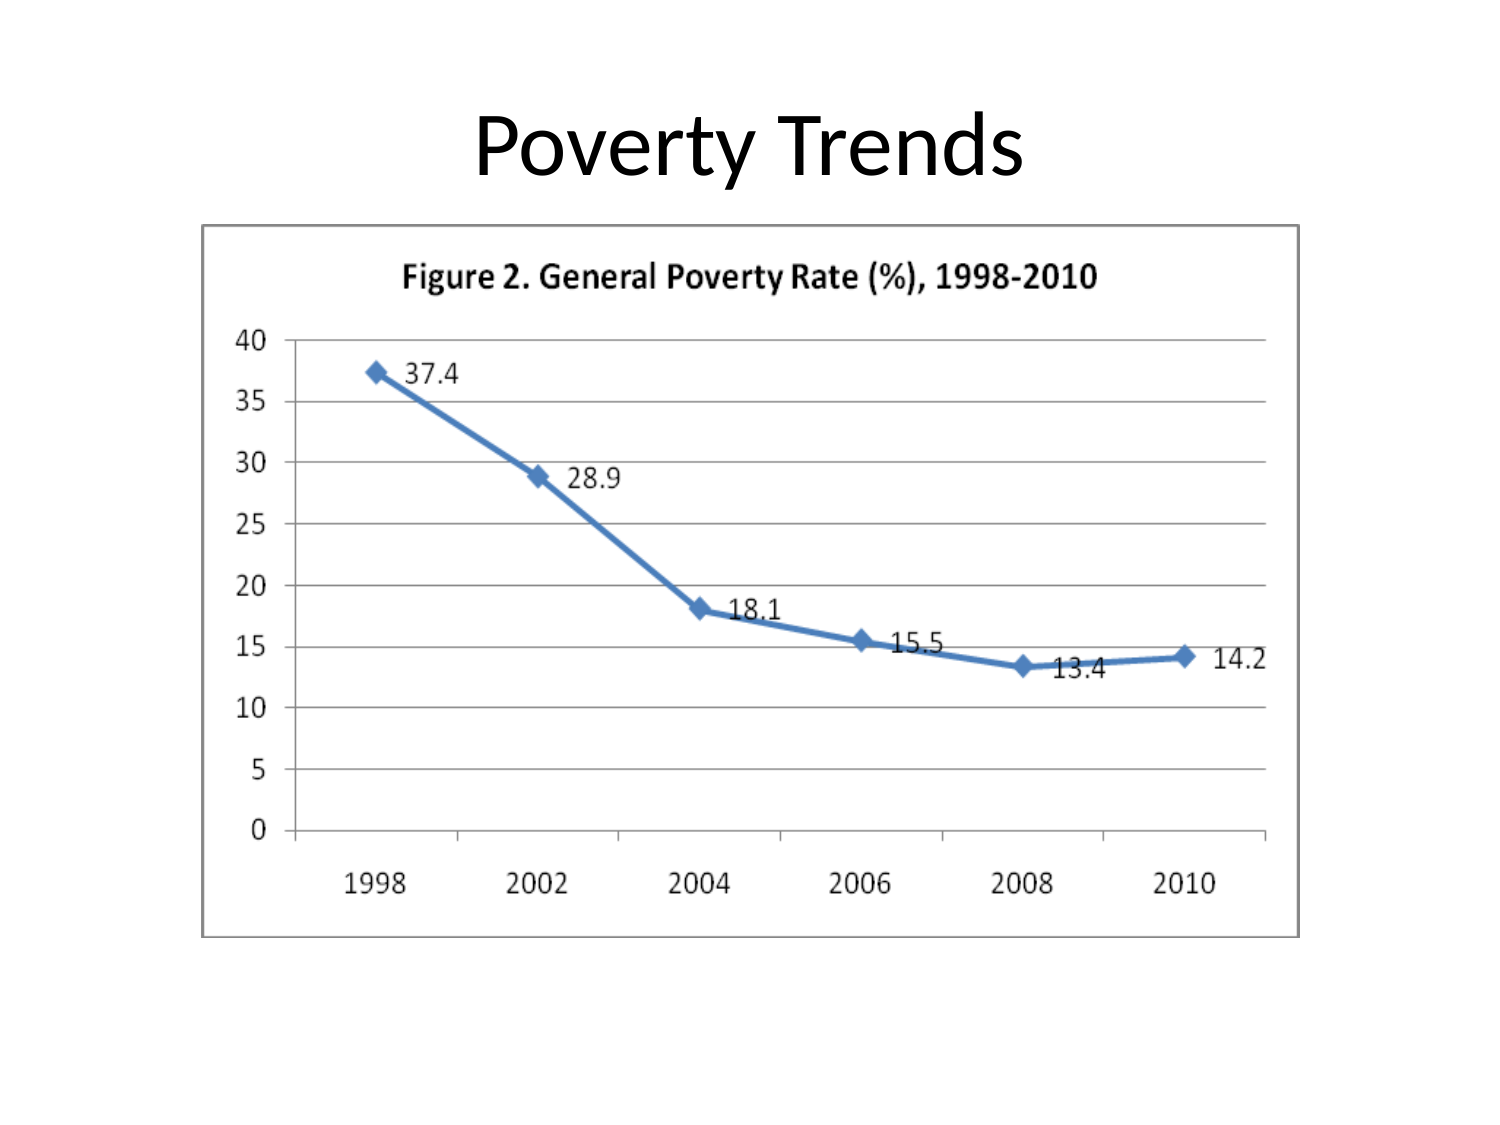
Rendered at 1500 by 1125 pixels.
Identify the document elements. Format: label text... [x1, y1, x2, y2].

picture [199, 224, 1301, 938]
title Poverty Trends [75, 45, 1425, 233]
